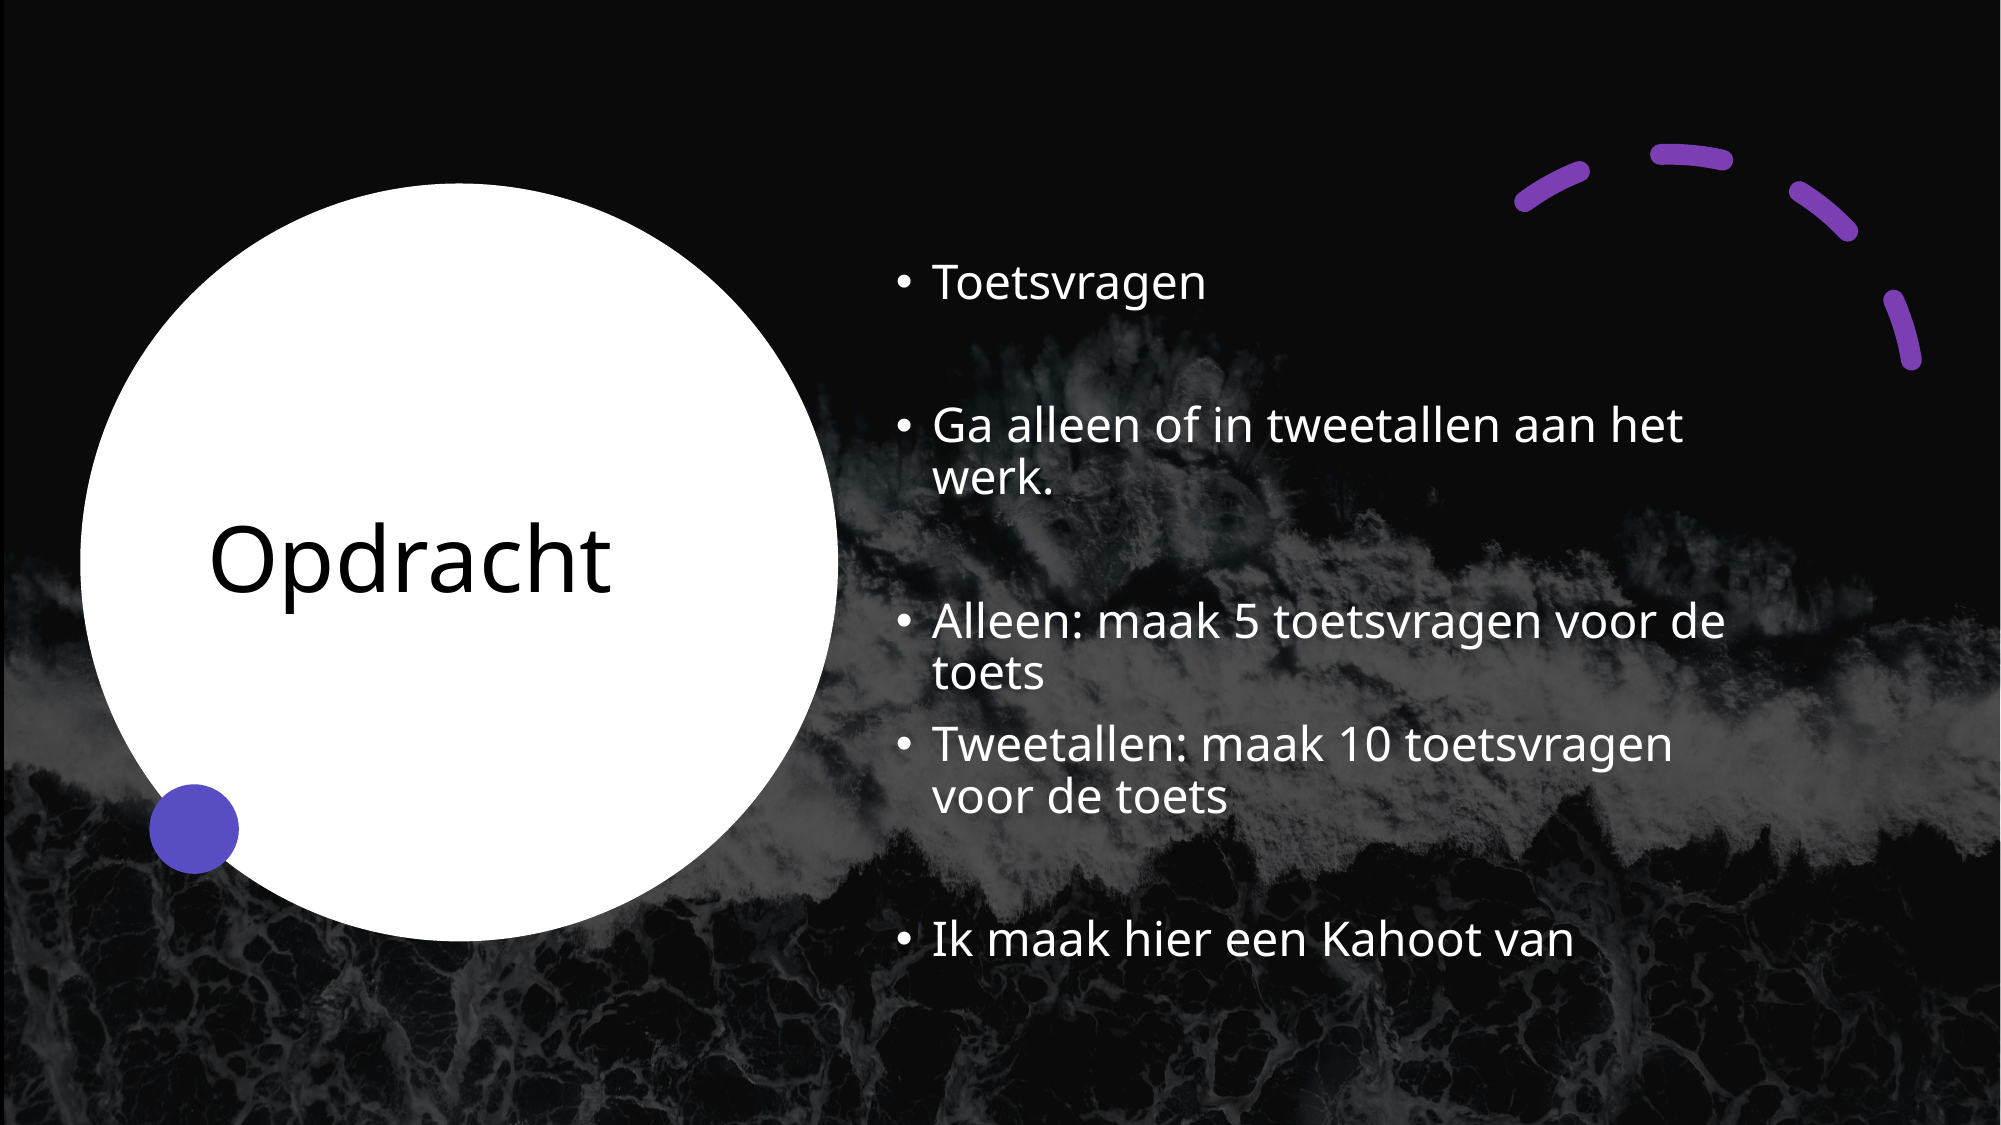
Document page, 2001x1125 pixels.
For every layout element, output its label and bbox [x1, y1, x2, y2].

text_box [0, 0, 4, 1125]
picture [4, 0, 2000, 1125]
